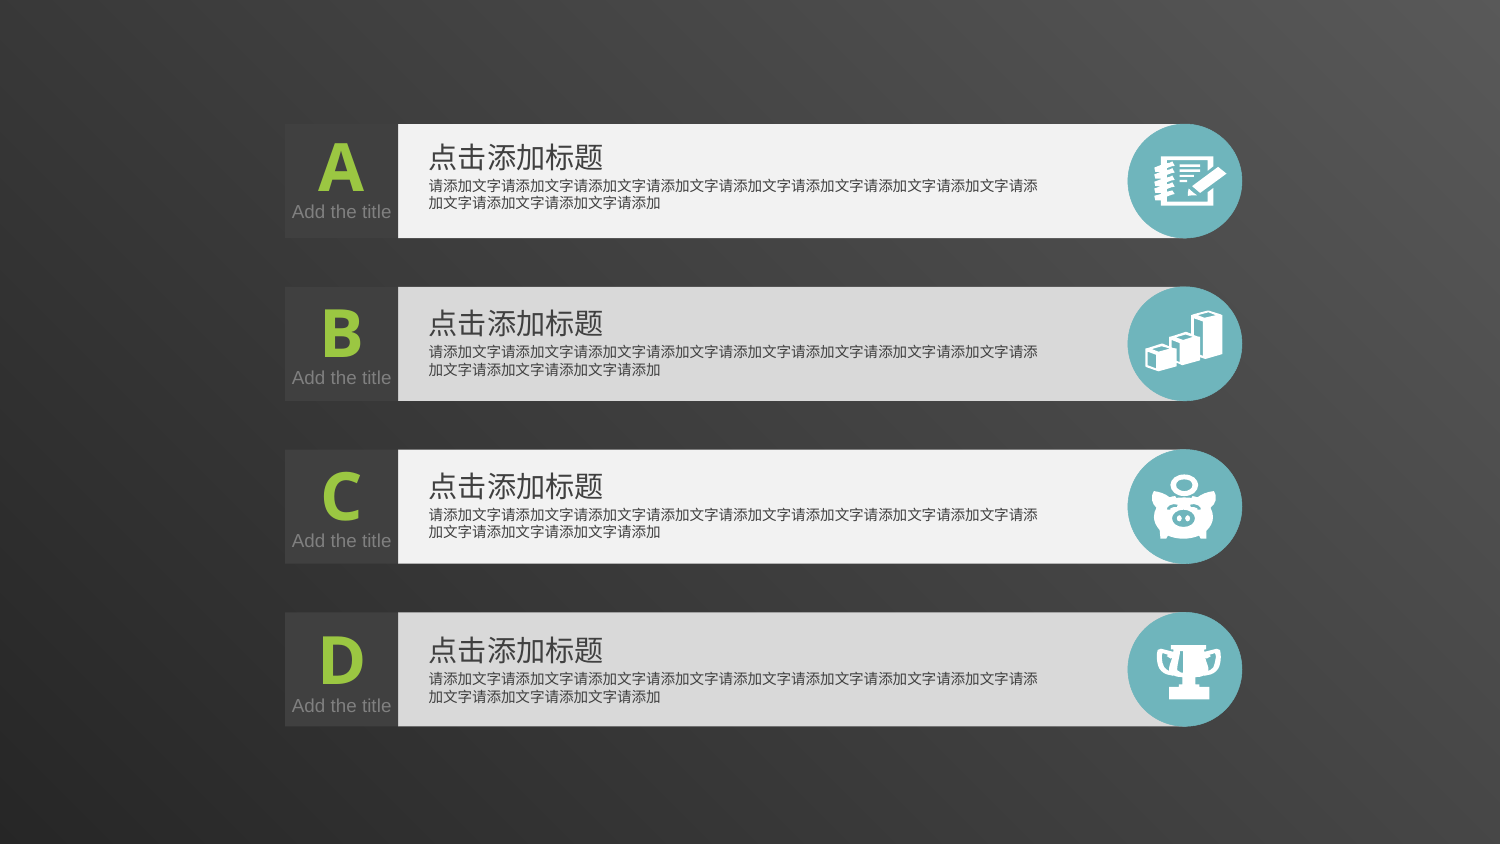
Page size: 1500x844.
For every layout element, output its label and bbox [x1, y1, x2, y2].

text_box [430, 449, 1243, 564]
text_box [429, 612, 1243, 727]
text_box [413, 625, 1053, 714]
text_box [257, 283, 426, 402]
text_box [430, 286, 1243, 402]
text_box [413, 460, 1053, 550]
text_box [257, 610, 426, 727]
text_box [413, 298, 1053, 387]
text_box [257, 446, 426, 564]
text_box [257, 117, 426, 239]
text_box [431, 131, 1053, 221]
text_box [430, 123, 1243, 239]
